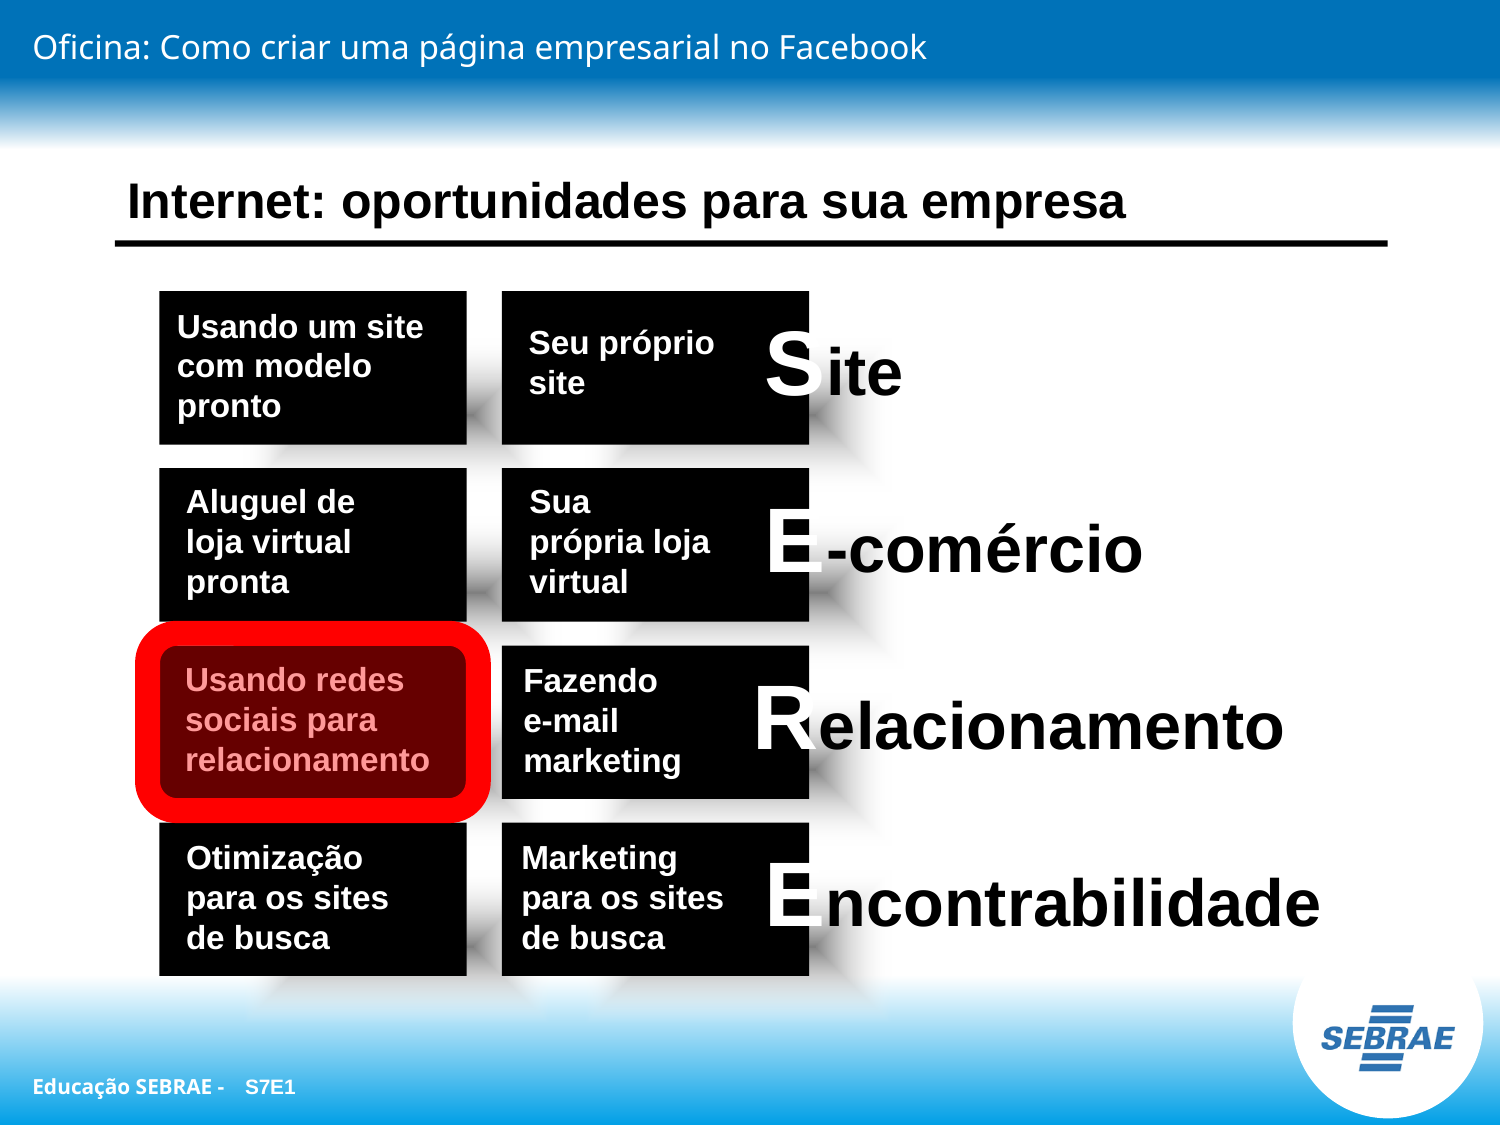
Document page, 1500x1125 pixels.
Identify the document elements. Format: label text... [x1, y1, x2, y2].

text_box Otimização para os sites de busca [171, 828, 442, 964]
text_box [501, 468, 810, 622]
text_box [242, 692, 550, 846]
text_box [584, 421, 892, 473]
picture [1316, 999, 1463, 1076]
text_box [159, 291, 467, 445]
text_box Marketing para os sites de busca [506, 828, 751, 964]
text_box Internet: oportunidades para sua empresa [112, 160, 1143, 236]
text_box Site [750, 296, 975, 421]
text_box Encontrabilidade [749, 827, 1376, 953]
text_box [242, 338, 550, 492]
text_box S7E1 [230, 1065, 337, 1106]
text_box Aluguel de loja virtual pronta [171, 472, 384, 608]
text_box Usando um site com modelo pronto [162, 297, 443, 432]
text_box [596, 598, 904, 650]
text_box [242, 869, 550, 1023]
text_box [147, 633, 479, 811]
text_box [159, 468, 467, 622]
text_box Sua própria loja virtual [514, 472, 727, 608]
text_box Fazendo e-mail marketing [508, 651, 786, 787]
text_box Seu próprio site [513, 313, 750, 409]
text_box [159, 822, 467, 976]
text_box [501, 645, 810, 799]
text_box Relacionamento [737, 650, 1306, 776]
text_box [584, 953, 892, 1023]
text_box [501, 822, 810, 976]
text_box [501, 291, 810, 445]
text_box [253, 515, 562, 669]
text_box [584, 776, 892, 827]
text_box E-comércio [750, 473, 1176, 598]
